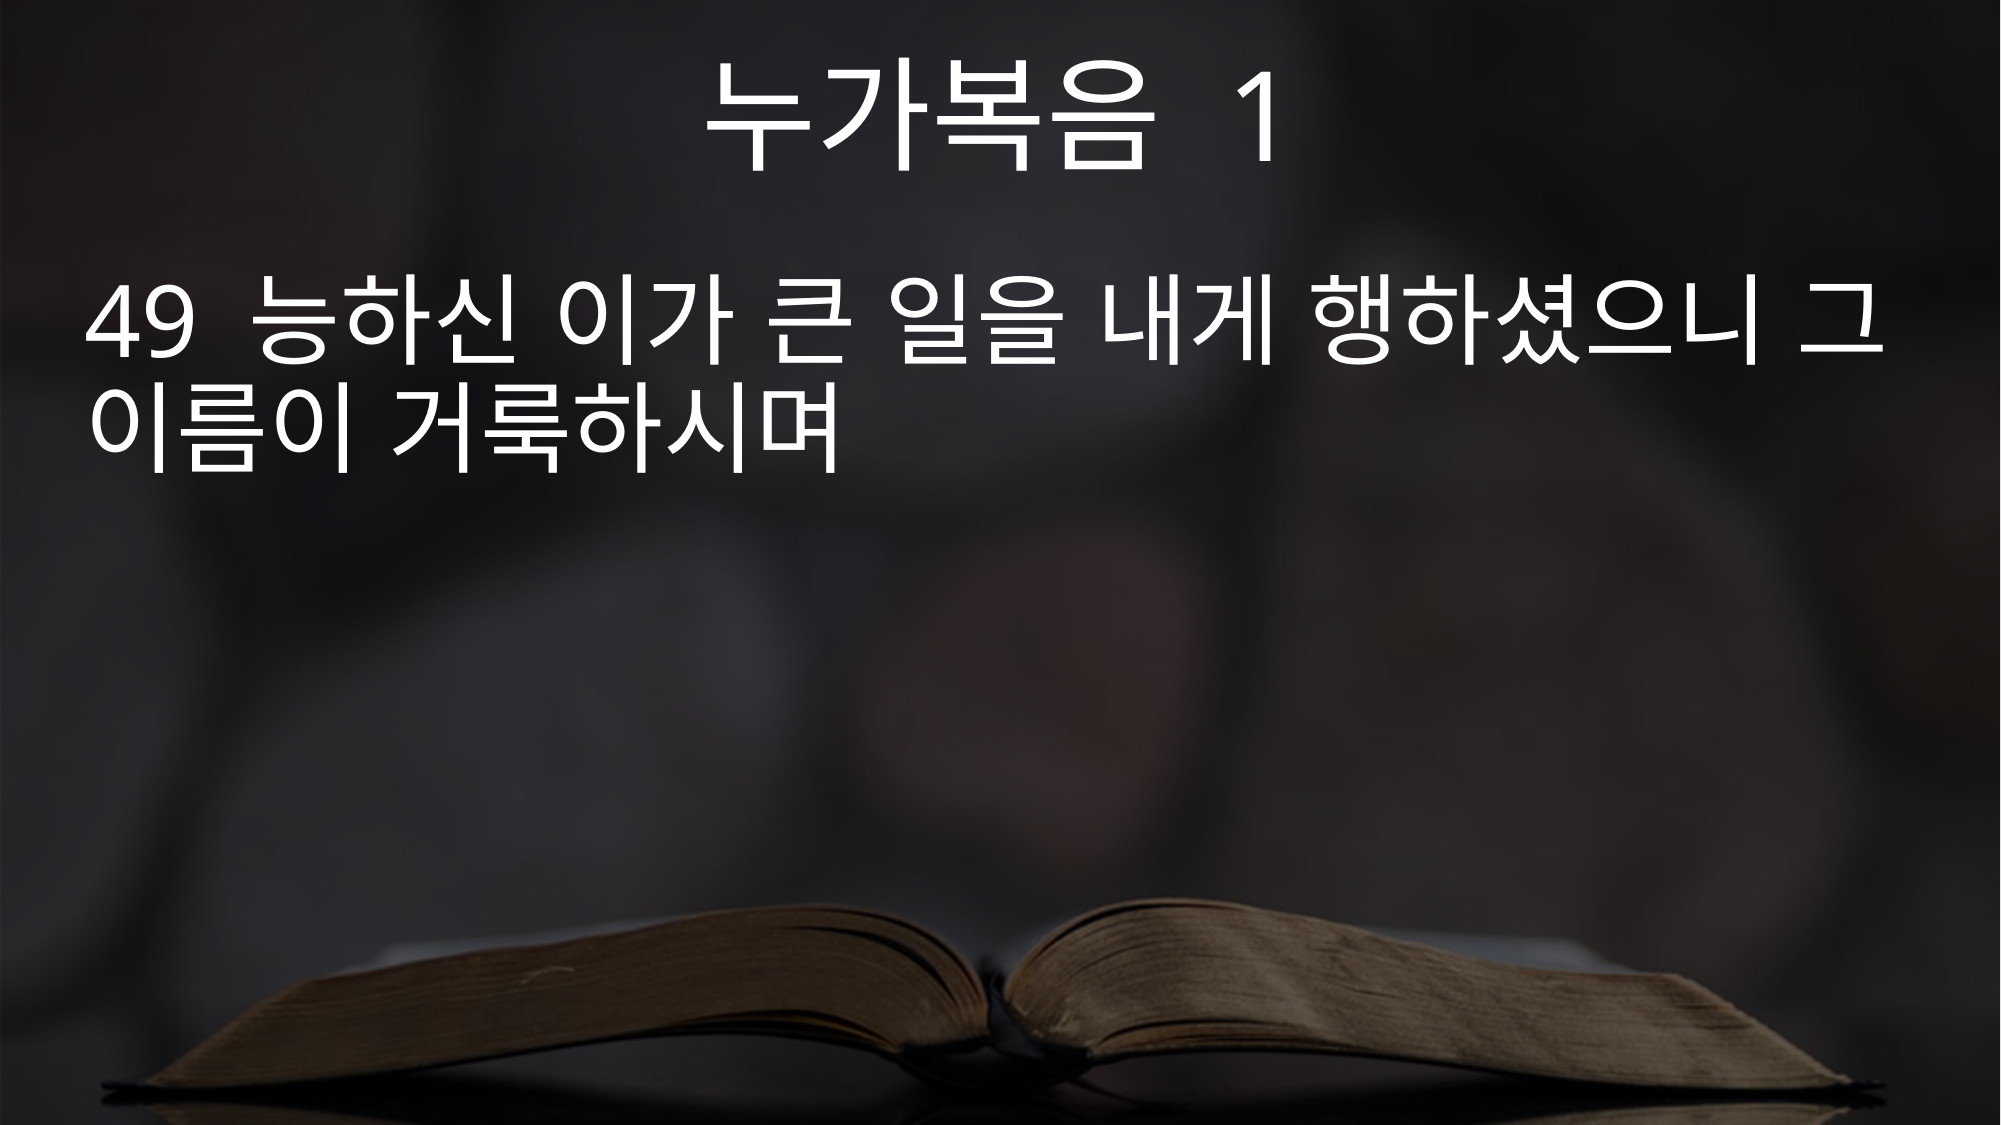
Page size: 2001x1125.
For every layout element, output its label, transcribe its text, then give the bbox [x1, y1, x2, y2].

list 49 능하신 이가 큰 일을 내게 행하셨으니 그 이름이 거룩하시며 [69, 263, 1953, 423]
picture [0, 0, 2001, 1125]
footer 누가복음 1 [0, 32, 2000, 192]
